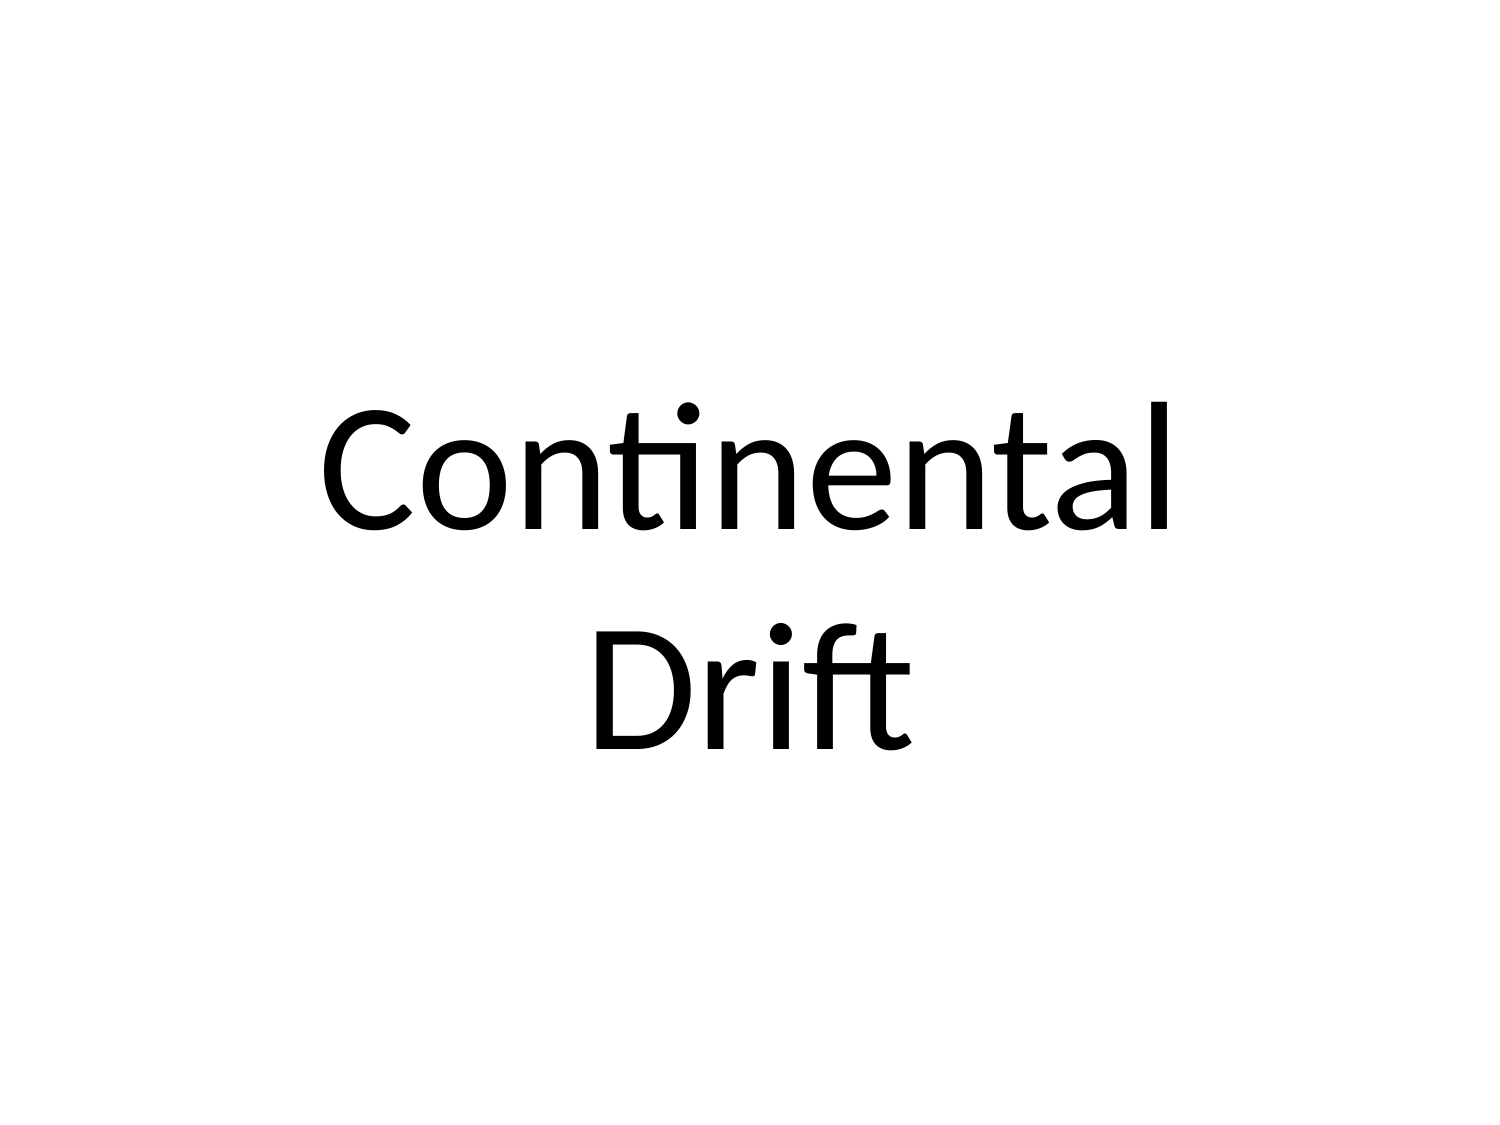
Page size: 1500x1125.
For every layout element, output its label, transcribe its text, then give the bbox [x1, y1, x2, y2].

title Continental Drift [75, 45, 1425, 1088]
